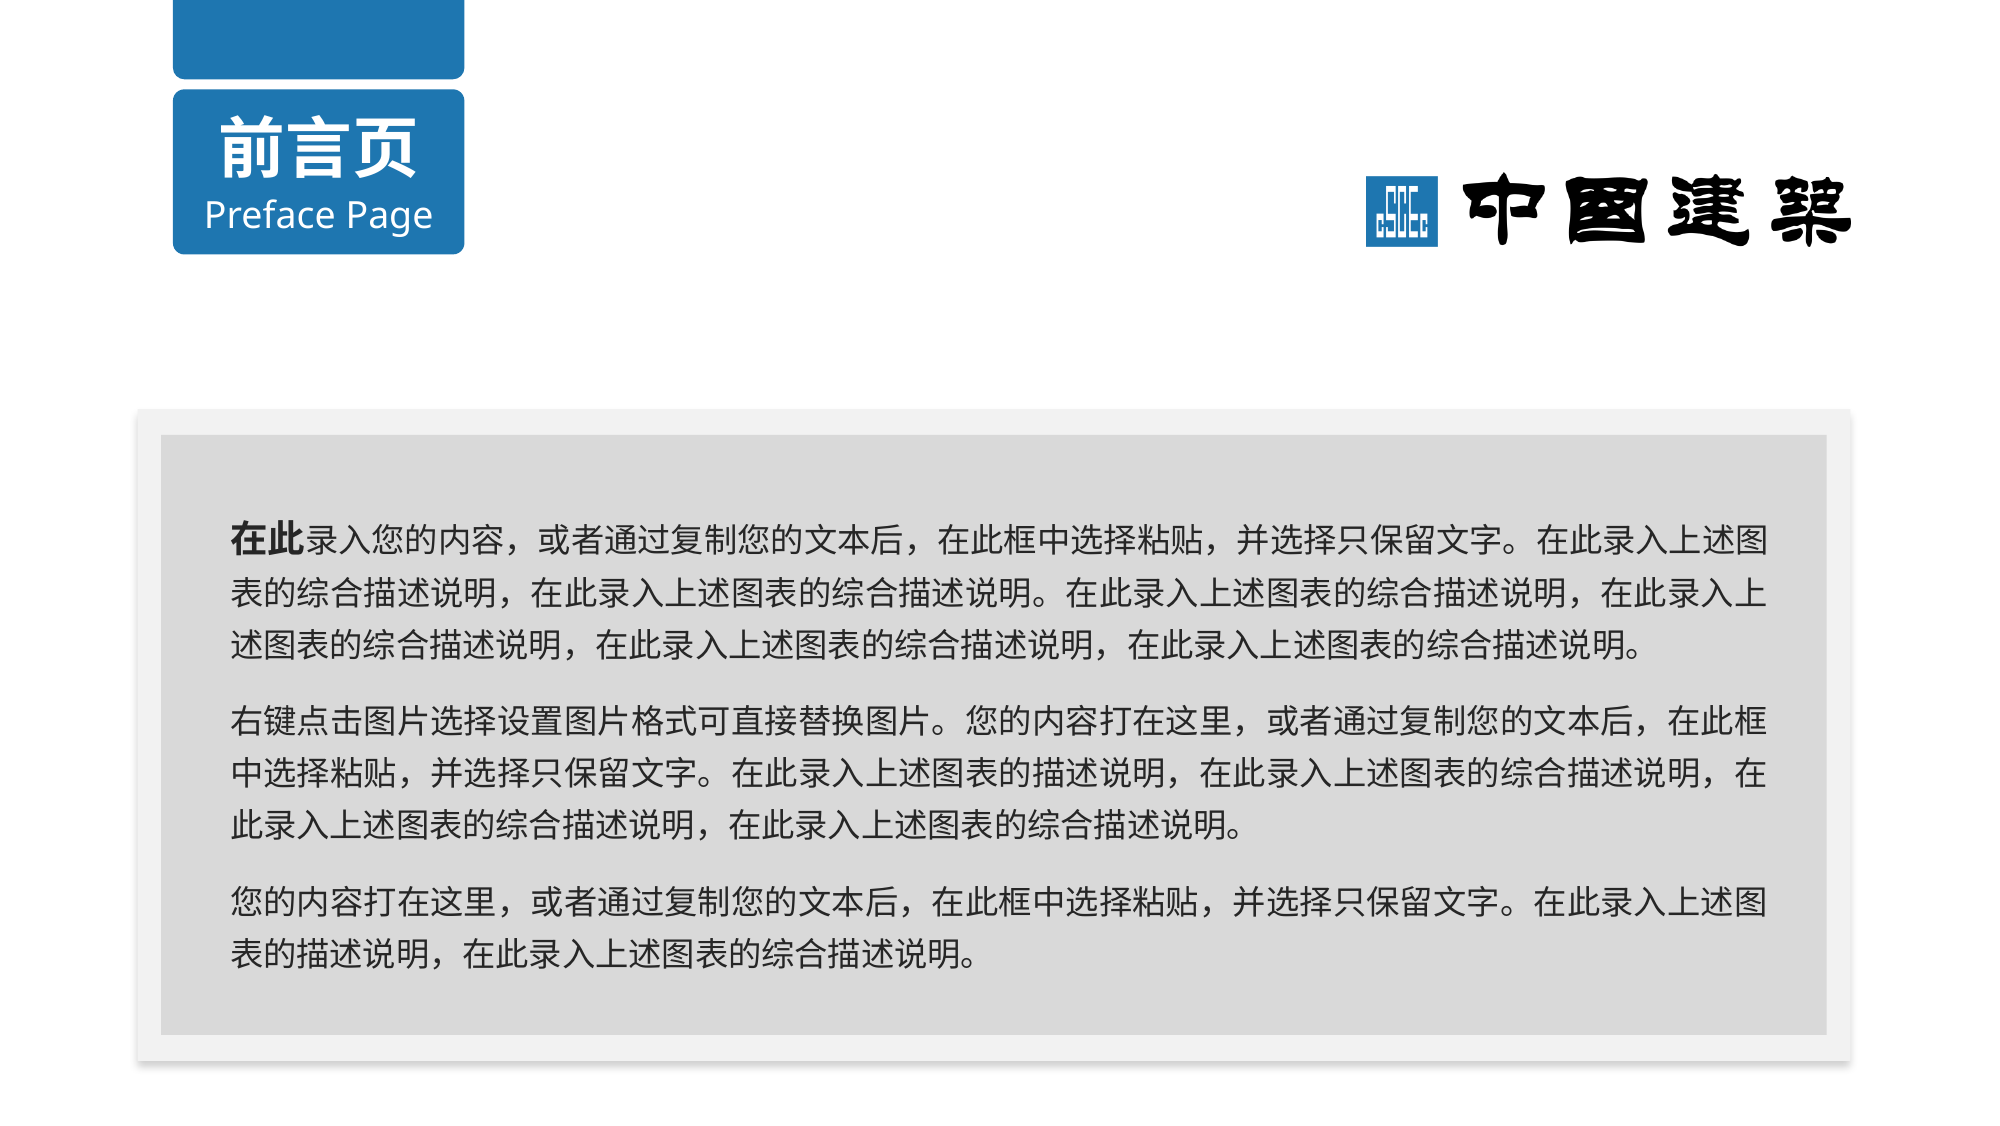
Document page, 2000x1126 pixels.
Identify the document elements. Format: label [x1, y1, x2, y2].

picture [1365, 171, 1851, 247]
text_box [172, 0, 465, 255]
text_box [137, 408, 1851, 1062]
